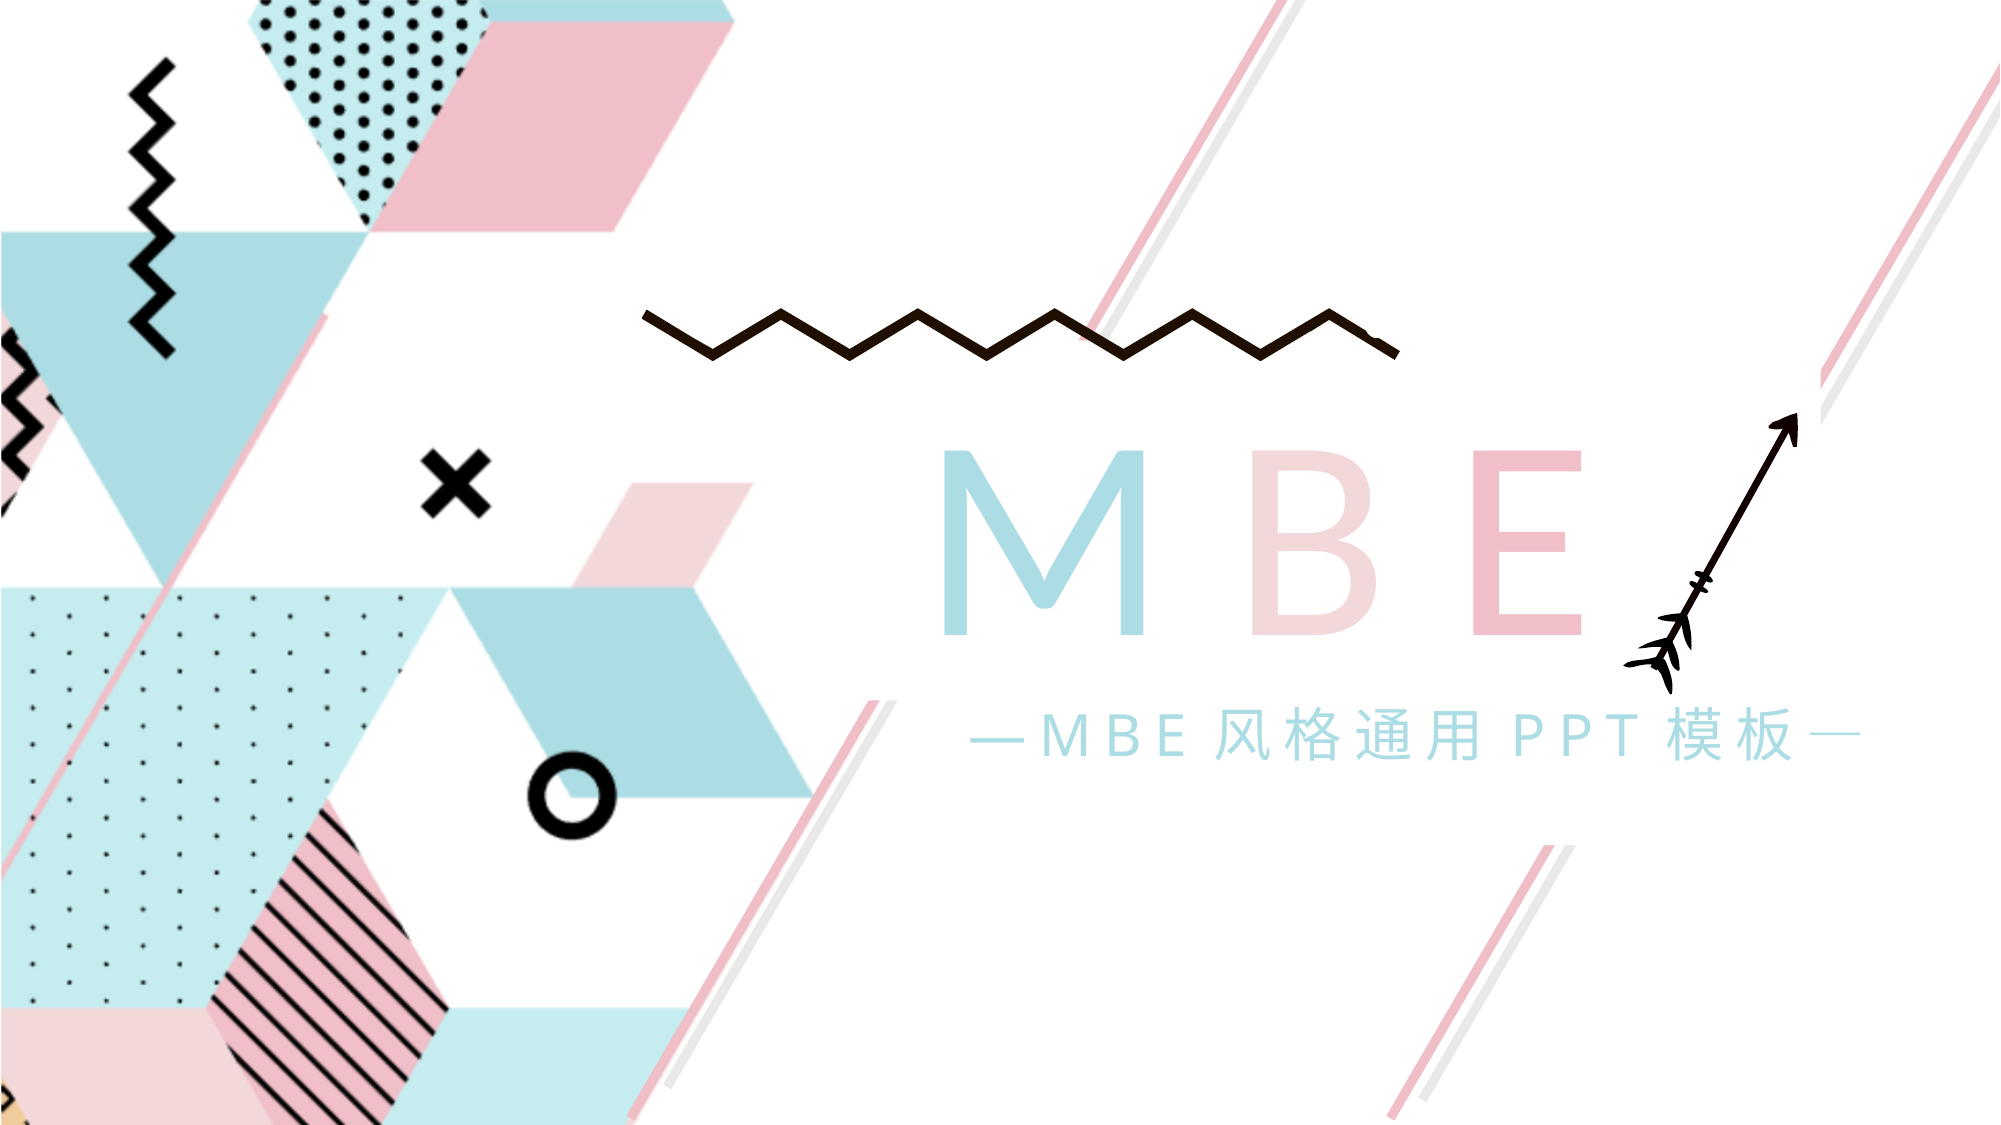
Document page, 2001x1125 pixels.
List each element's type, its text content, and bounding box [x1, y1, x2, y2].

picture [2, 0, 1184, 1125]
picture [1567, 518, 1876, 575]
text_box —MBE风格通用PPT模板— [1313, 690, 1390, 846]
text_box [630, 0, 1313, 1119]
picture [641, 307, 1401, 361]
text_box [1390, 43, 2000, 1119]
text_box M B E [1313, 361, 1390, 690]
